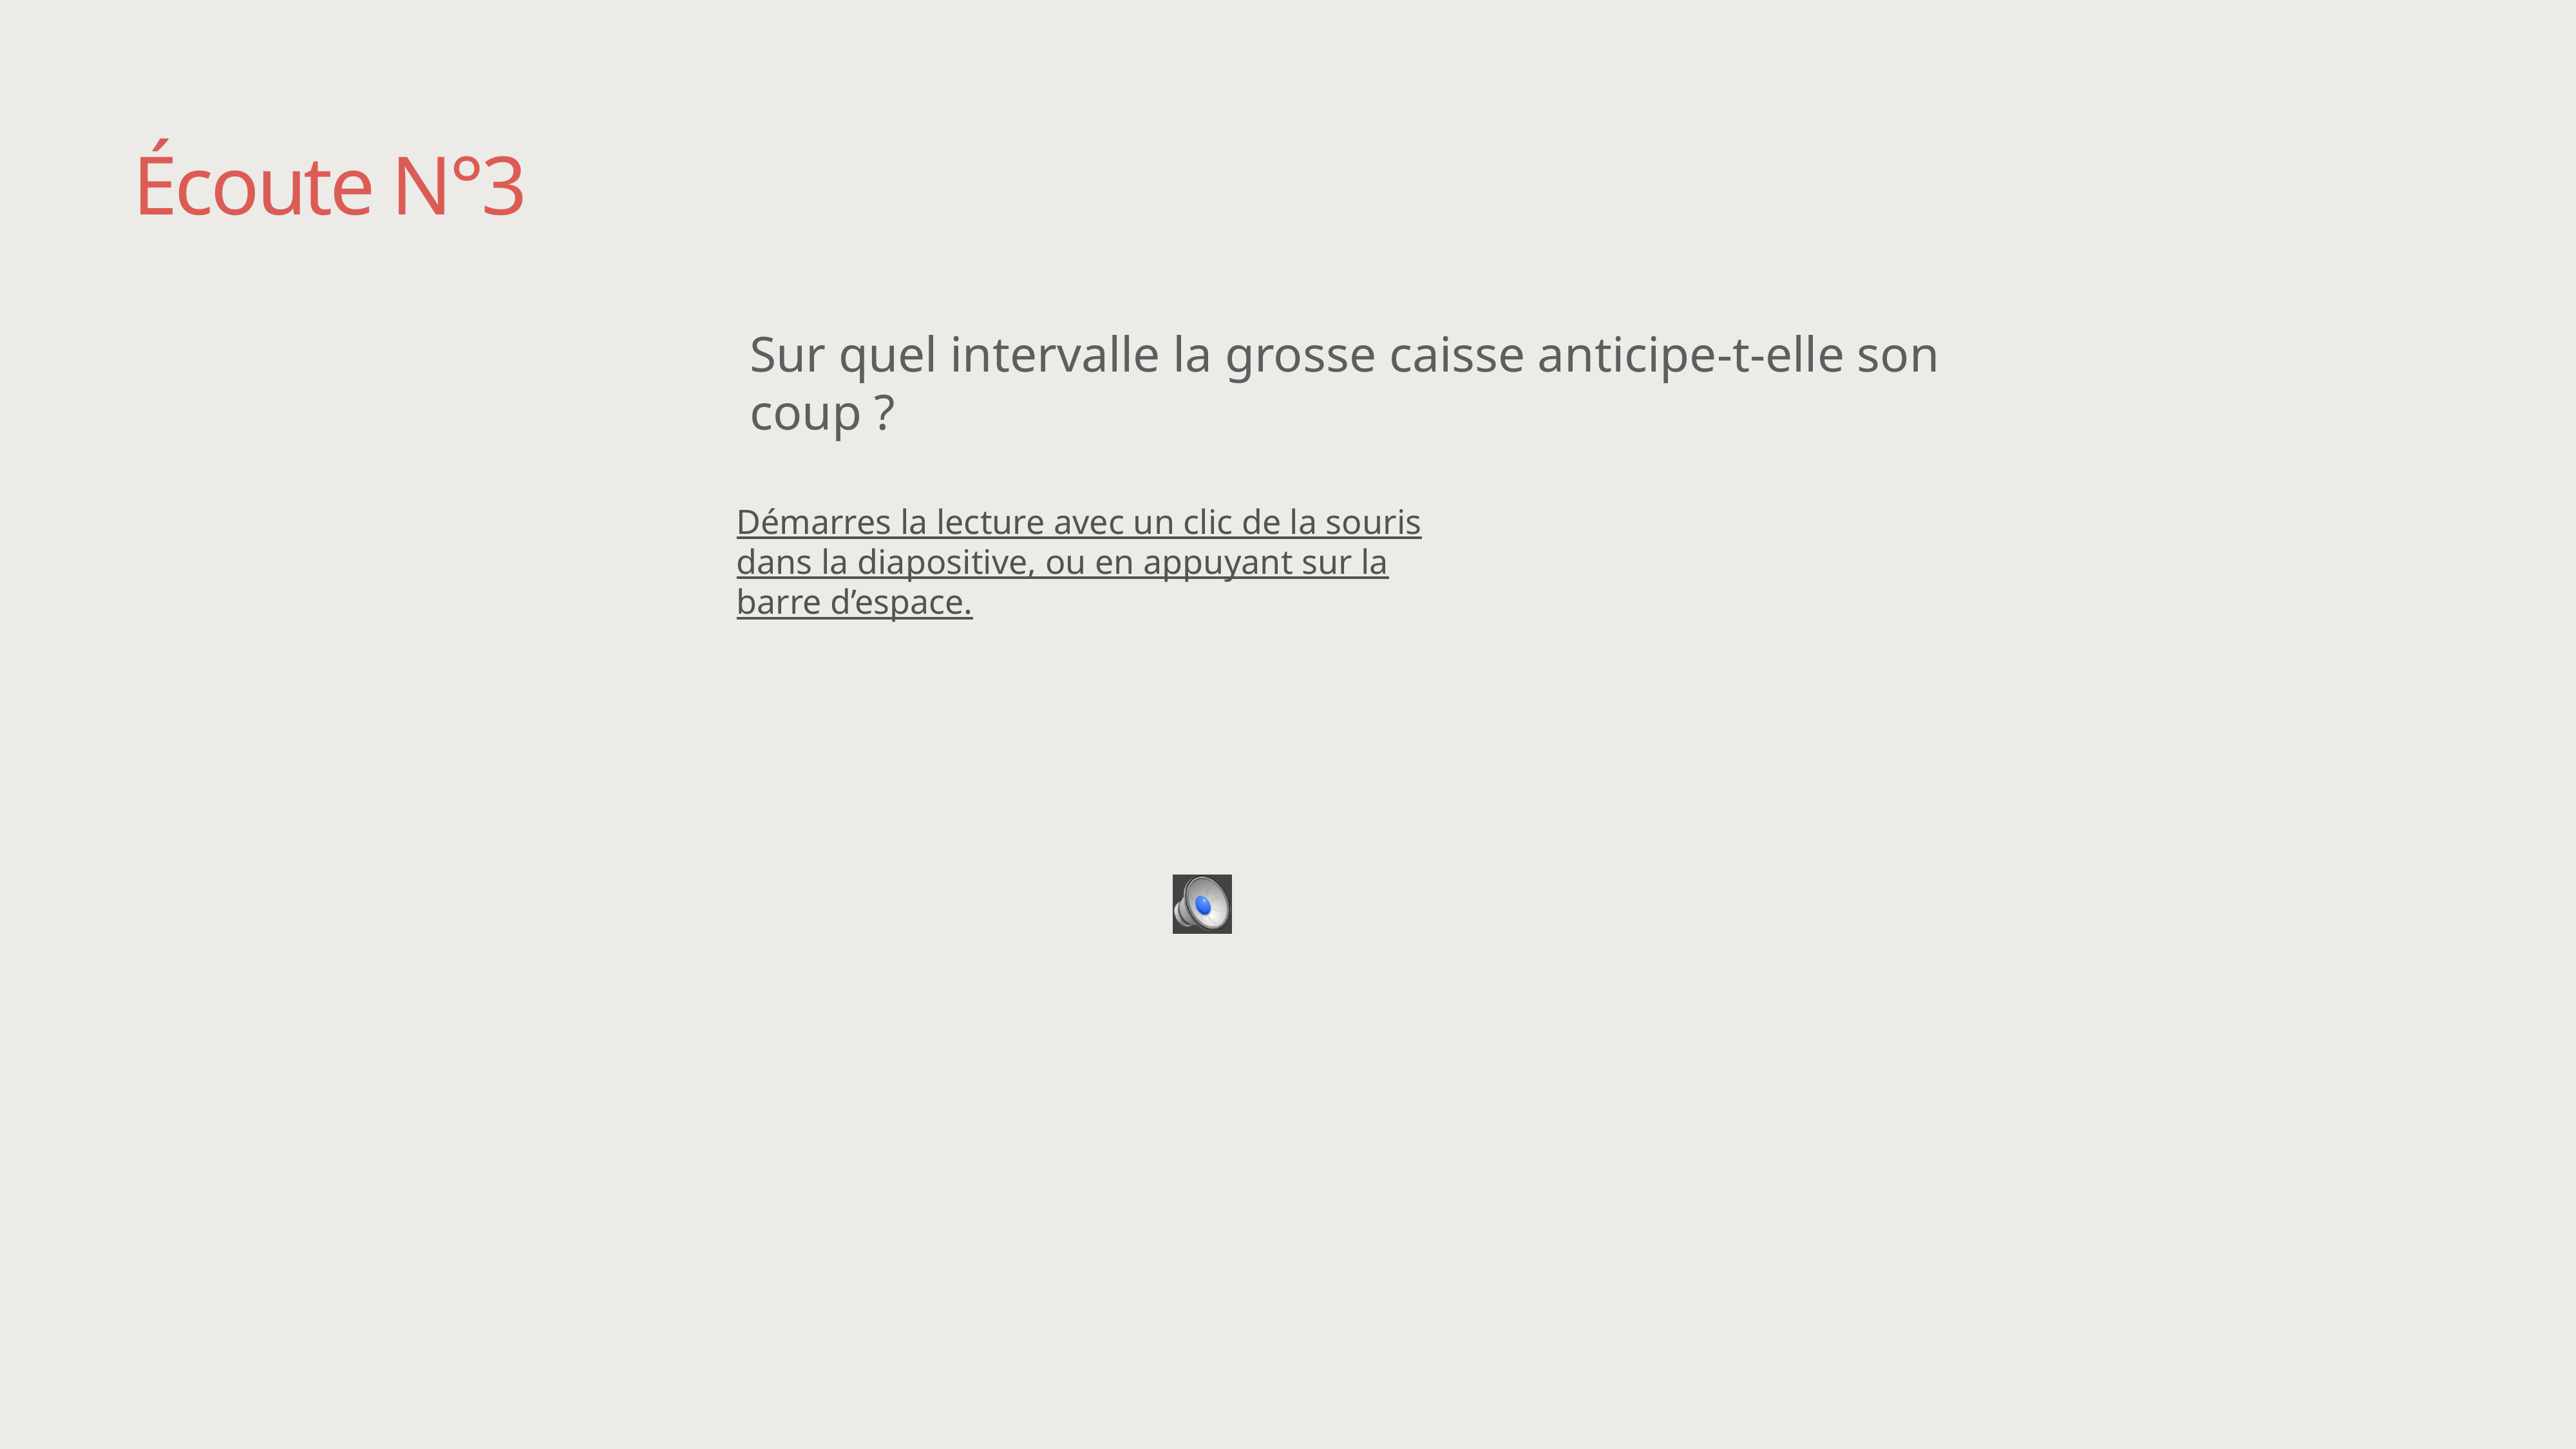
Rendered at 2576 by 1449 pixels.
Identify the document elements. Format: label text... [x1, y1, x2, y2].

title Écoute N°3 [127, 111, 2449, 236]
picture [1171, 874, 1233, 935]
text_box Démarres la lecture avec un clic de la souris dans la diapositive, ou en appuyant sur la barre d’espace. [731, 495, 1466, 627]
text_box Sur quel intervalle la grosse caisse anticipe-t-elle son coup ? [744, 318, 2042, 446]
